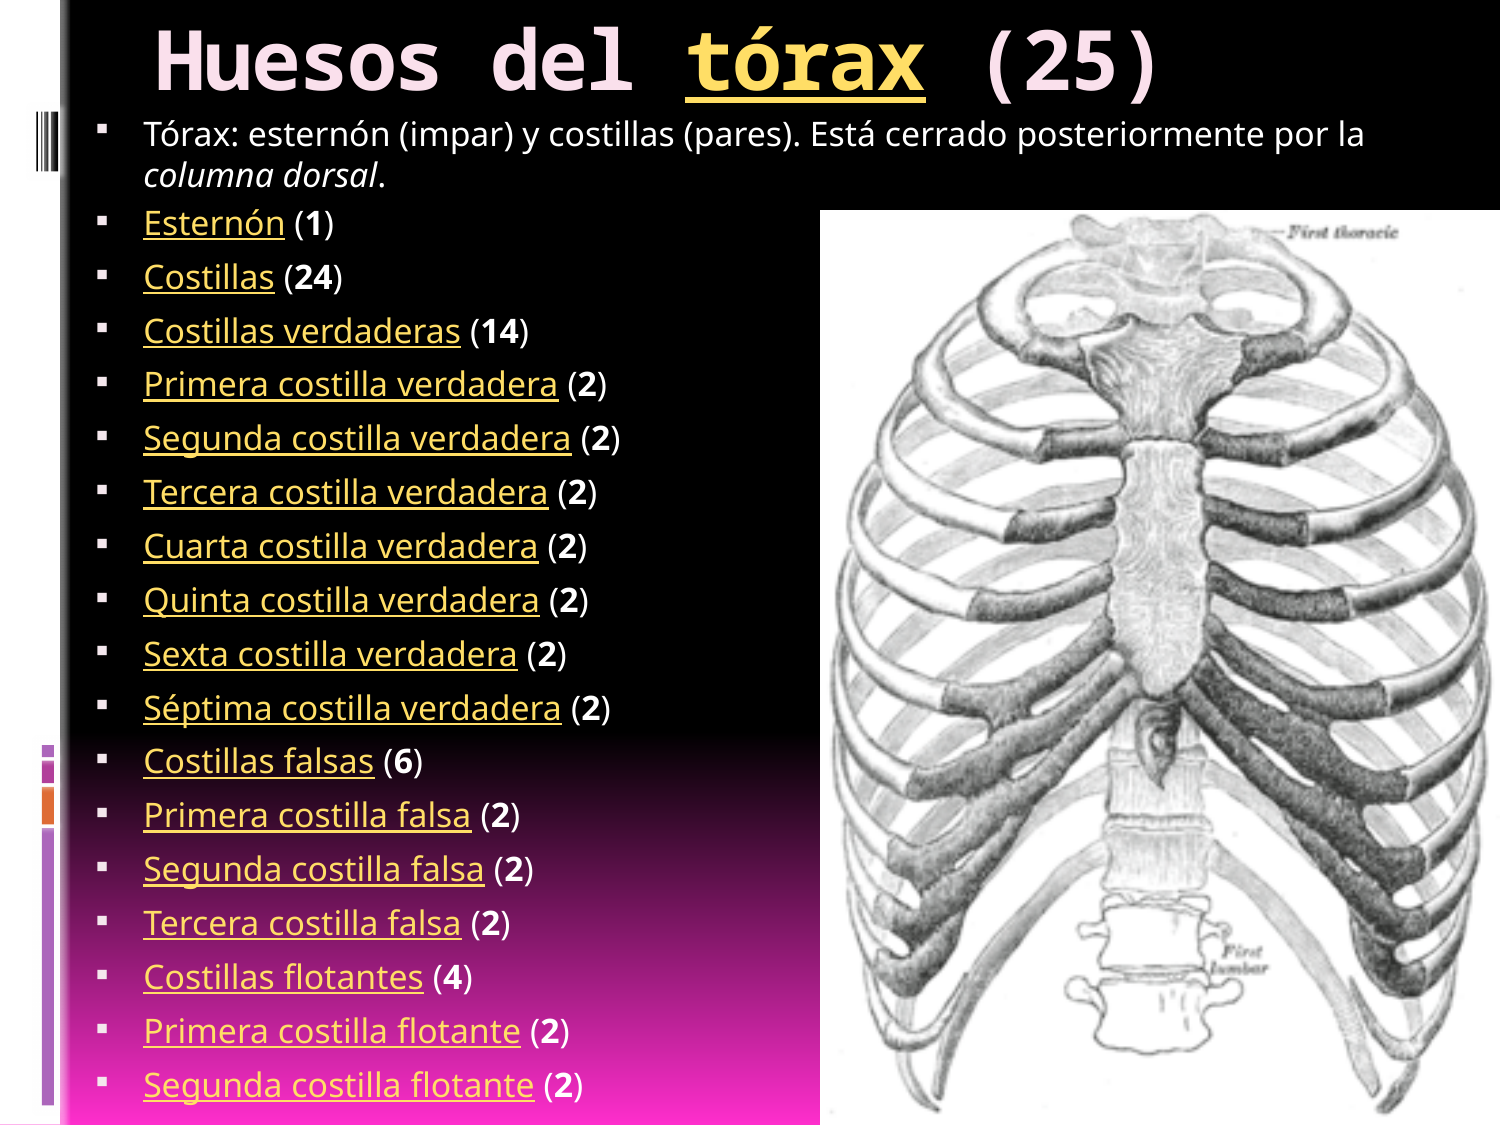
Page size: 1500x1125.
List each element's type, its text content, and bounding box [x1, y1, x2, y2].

picture [819, 210, 1500, 1125]
list Tórax: esternón (impar) y costillas (pares). Está cerrado posteriormente por la columna dorsal. Esternón (1) Costillas (24) Costillas verdaderas (14) Primera costilla verdadera (2) Segunda costilla verdadera (2) Tercera costilla verdadera (2) Cuarta costilla verdadera (2) Quinta costilla verdadera (2) Sexta costilla verdadera (2) Séptima costilla verdadera (2) Costillas falsas (6) Primera costilla falsa (2) Segunda costilla falsa (2) Tercera costilla falsa (2) Costillas flotantes (4) Primera costilla flotante (2) Segunda costilla flotante (2) [70, 105, 1500, 1125]
title Huesos del tórax (25) [140, 0, 1442, 105]
